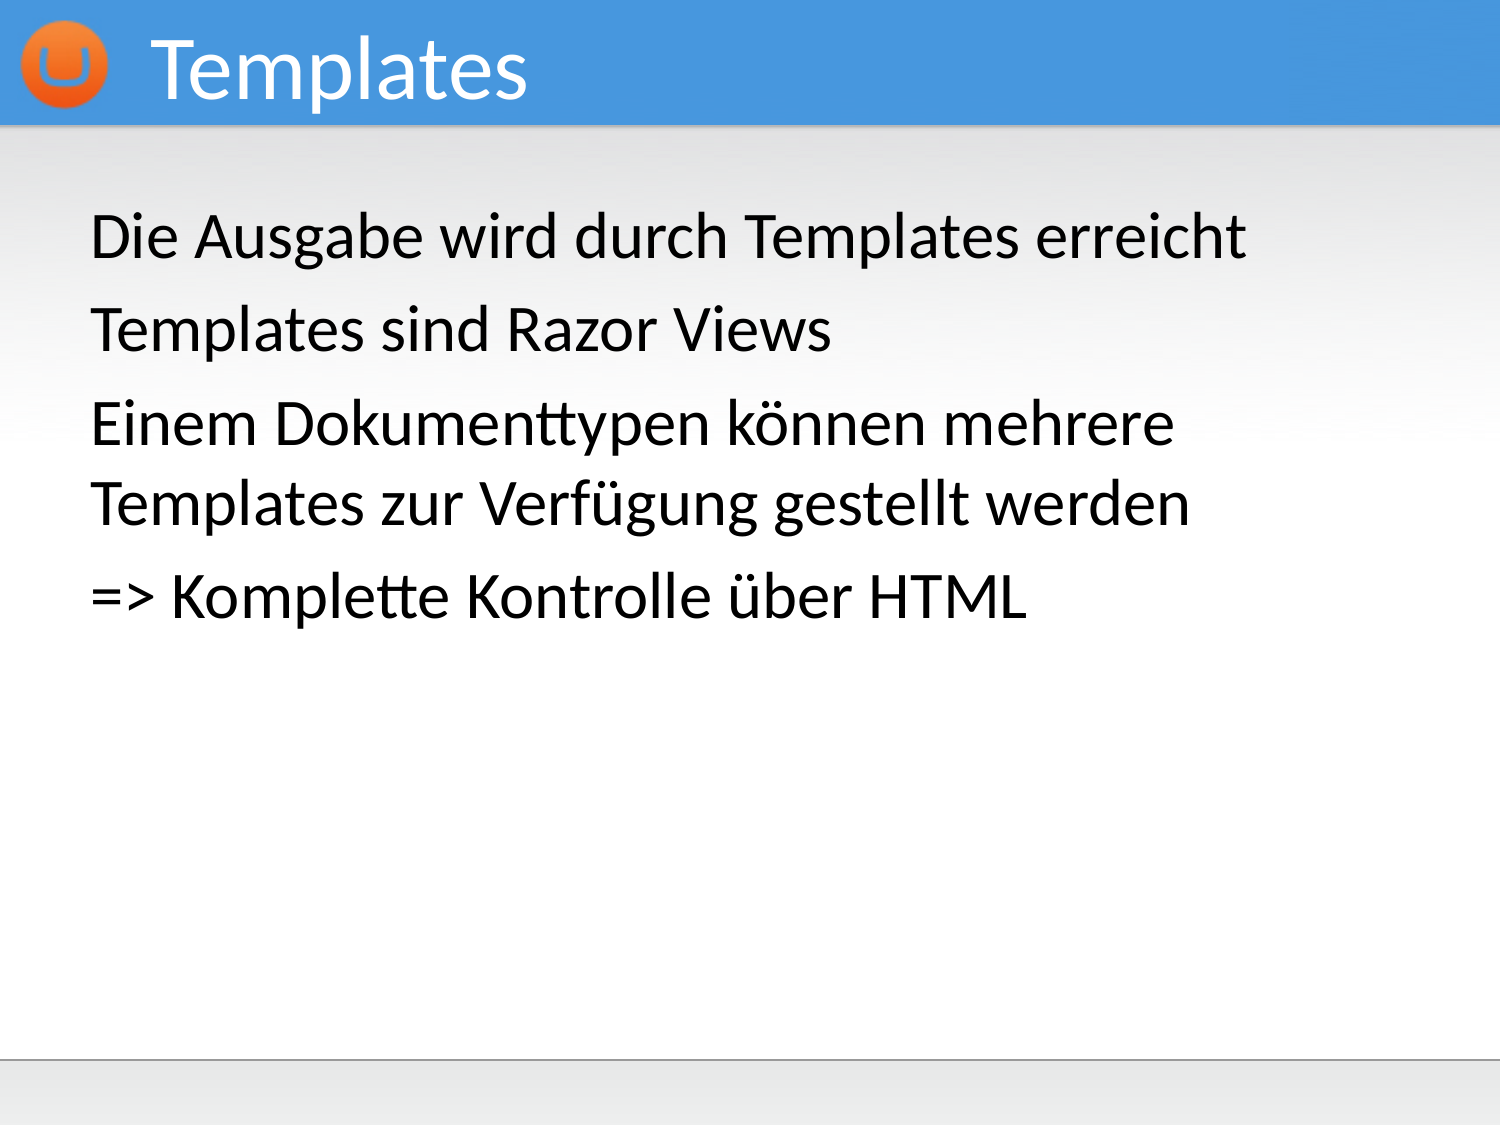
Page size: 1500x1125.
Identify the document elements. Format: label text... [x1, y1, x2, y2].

title Templates [135, 0, 1500, 126]
list Die Ausgabe wird durch Templates erreicht Templates sind Razor Views Einem Dokumenttypen können mehrere Templates zur Verfügung gestellt werden => Komplette Kontrolle über HTML [75, 184, 1425, 1005]
picture [0, 0, 1500, 1125]
